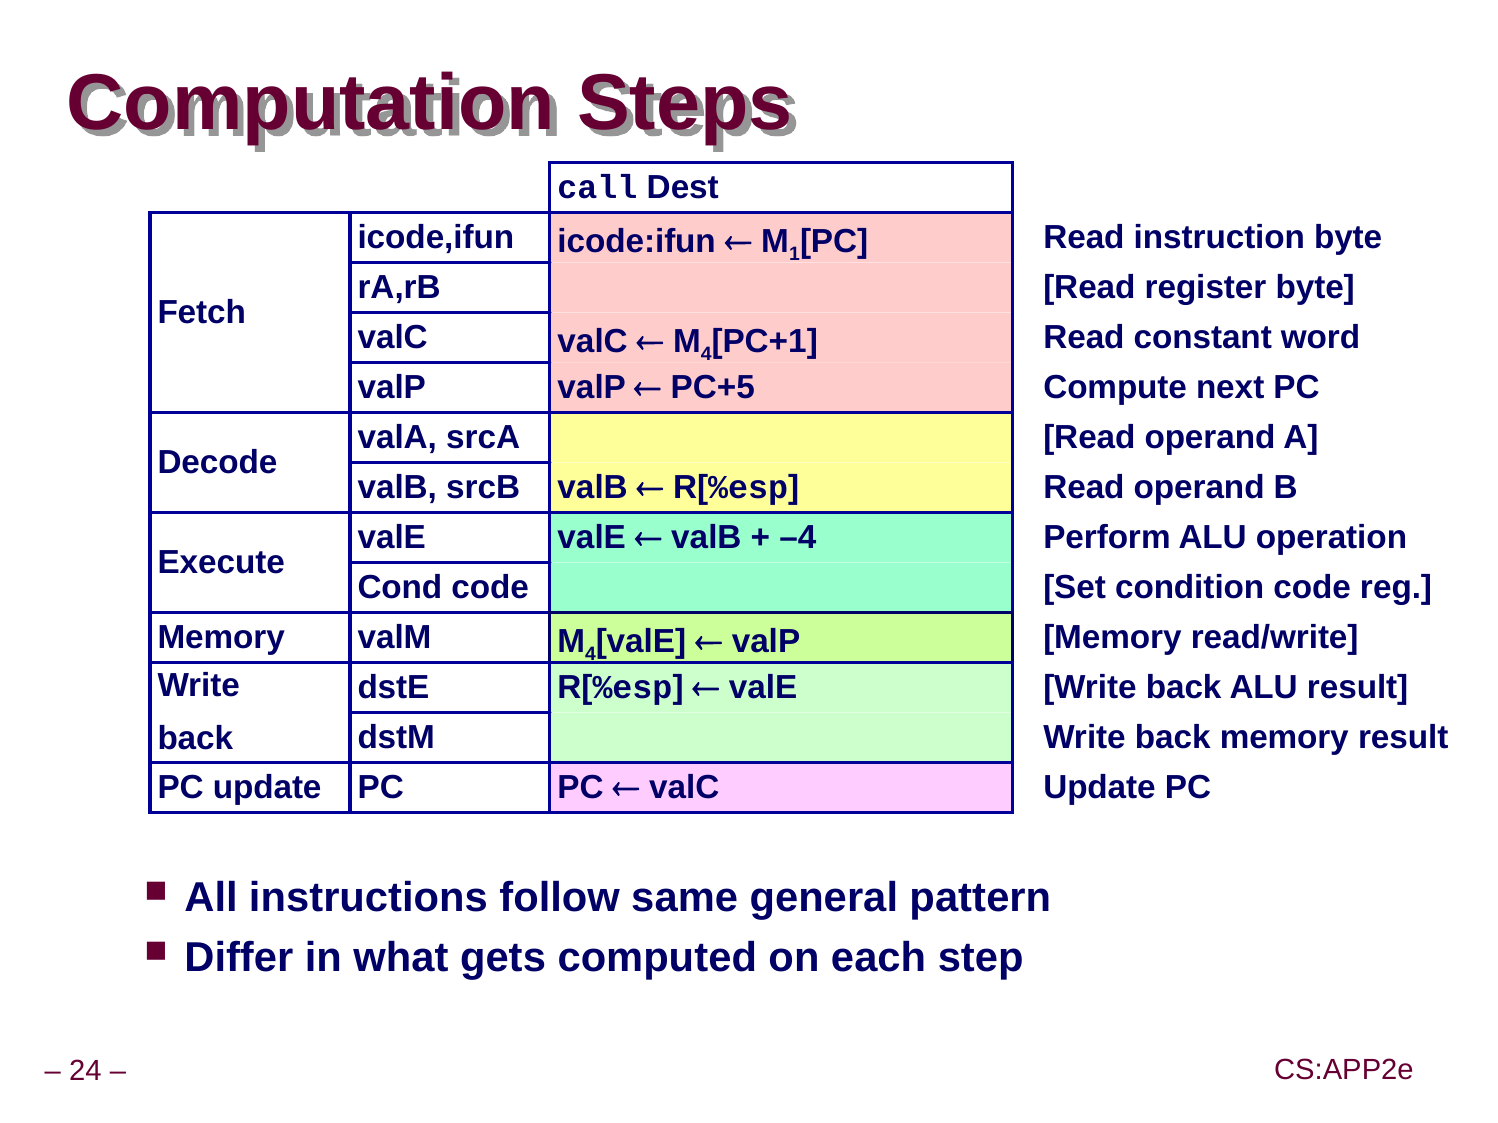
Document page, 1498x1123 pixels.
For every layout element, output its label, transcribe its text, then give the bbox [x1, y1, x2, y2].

text_box Decode [150, 412, 350, 512]
text_box Compute next PC [1035, 362, 1498, 412]
text_box [Read operand A] [1035, 412, 1498, 462]
text_box Fetch [150, 212, 350, 412]
text_box valB, srcB [350, 462, 549, 512]
text_box PC update [150, 762, 350, 813]
text_box rA,rB [350, 262, 549, 312]
title Computation Steps [66, 40, 1495, 169]
text_box Read instruction byte [1035, 212, 1498, 262]
text_box dstE [350, 662, 549, 712]
text_box PC  valC [549, 762, 1013, 813]
text_box PC [350, 762, 549, 813]
text_box Cond code [350, 562, 549, 612]
text_box valA, srcA [350, 412, 549, 462]
text_box valM [350, 612, 549, 662]
text_box Read operand B [1035, 462, 1498, 512]
text_box icode,ifun [350, 212, 549, 262]
text_box [Write back ALU result] [1035, 662, 1498, 712]
text_box call Dest [549, 162, 1013, 212]
text_box [549, 212, 1013, 412]
text_box dstM [350, 712, 549, 762]
text_box Write back [150, 662, 350, 762]
text_box M4[valE]  valP [549, 612, 1013, 662]
text_box [Set condition code reg.] [1035, 562, 1498, 612]
text_box [549, 512, 1013, 612]
text_box [549, 412, 1013, 512]
text_box valE [350, 512, 549, 562]
text_box Memory [150, 612, 350, 662]
text_box valP [350, 362, 549, 412]
text_box [549, 662, 1013, 762]
text_box Execute [150, 512, 350, 612]
list All instructions follow same general pattern Differ in what gets computed on each step [47, 862, 1409, 1056]
text_box valC [350, 312, 549, 362]
text_box Update PC [1035, 762, 1498, 813]
text_box [Memory read/write] [1035, 612, 1498, 662]
text_box [Read register byte] [1035, 262, 1498, 312]
text_box Perform ALU operation [1035, 512, 1498, 562]
text_box Read constant word [1035, 312, 1498, 362]
text_box Write back memory result [1035, 712, 1498, 762]
